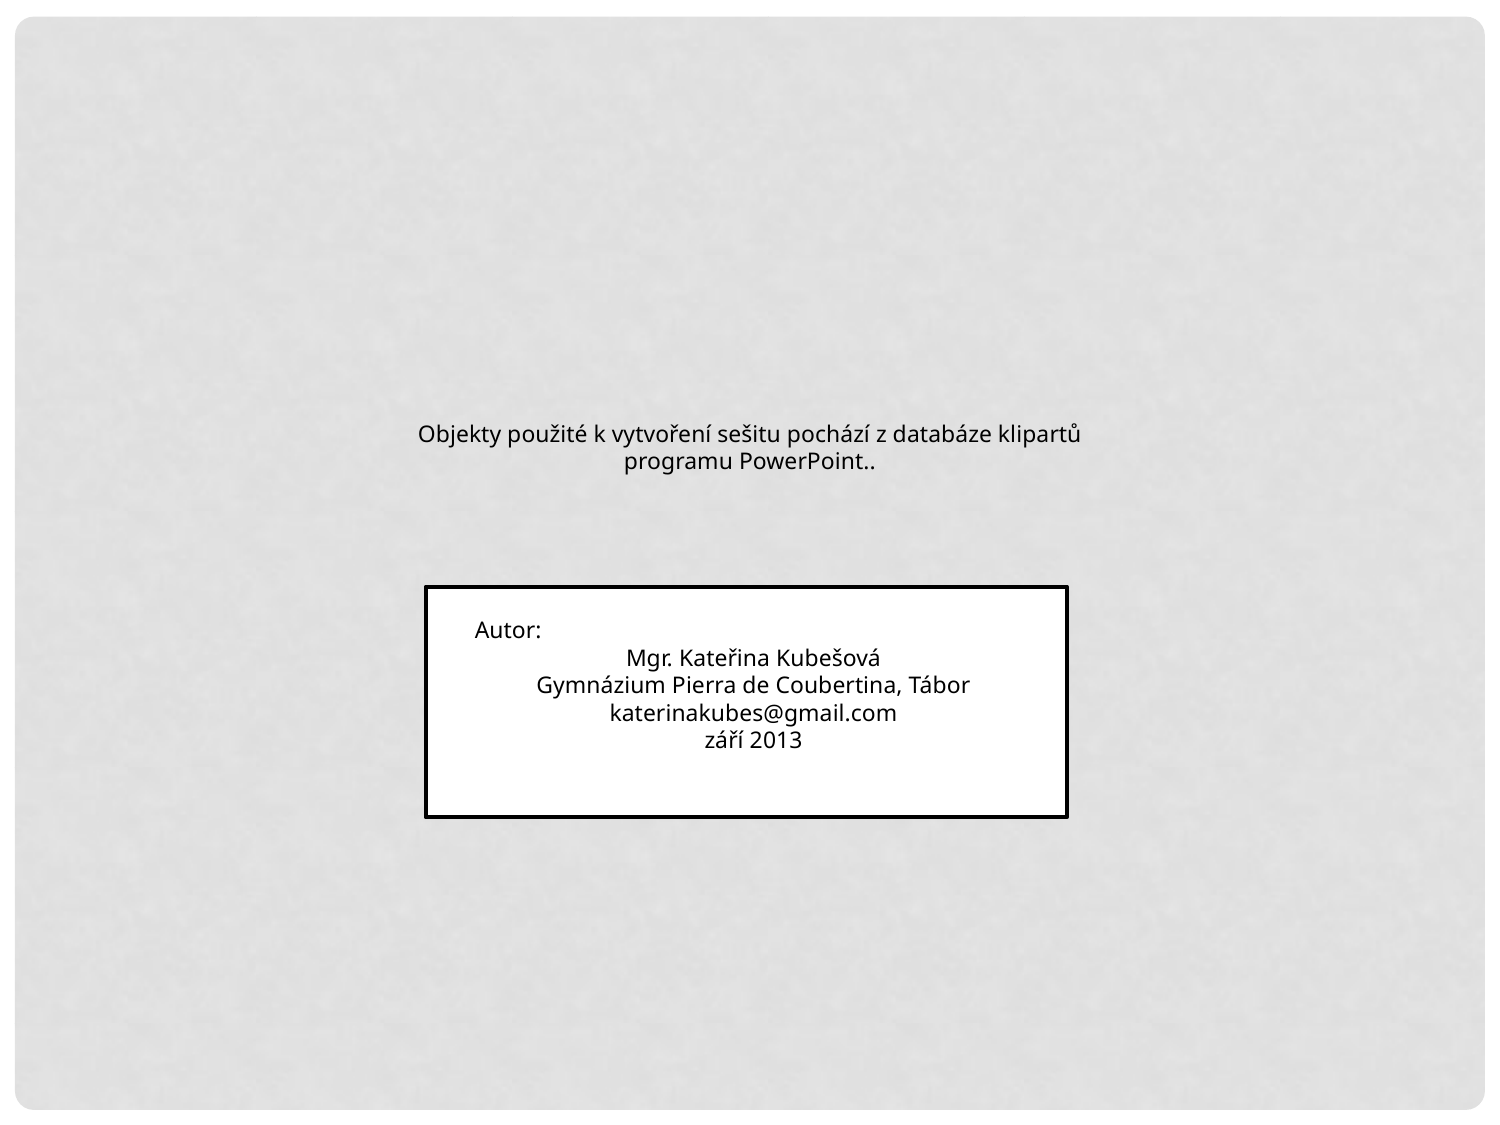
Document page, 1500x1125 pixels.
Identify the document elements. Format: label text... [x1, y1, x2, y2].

text_box [424, 585, 1069, 819]
text_box Objekty použité k vytvoření sešitu pochází z databáze klipartů programu PowerPoint.. [363, 412, 1137, 481]
text_box Autor: Mgr. Kateřina Kubešová Gymnázium Pierra de Coubertina, Tábor katerinakubes@gmail.com září 2013 [461, 609, 1047, 761]
